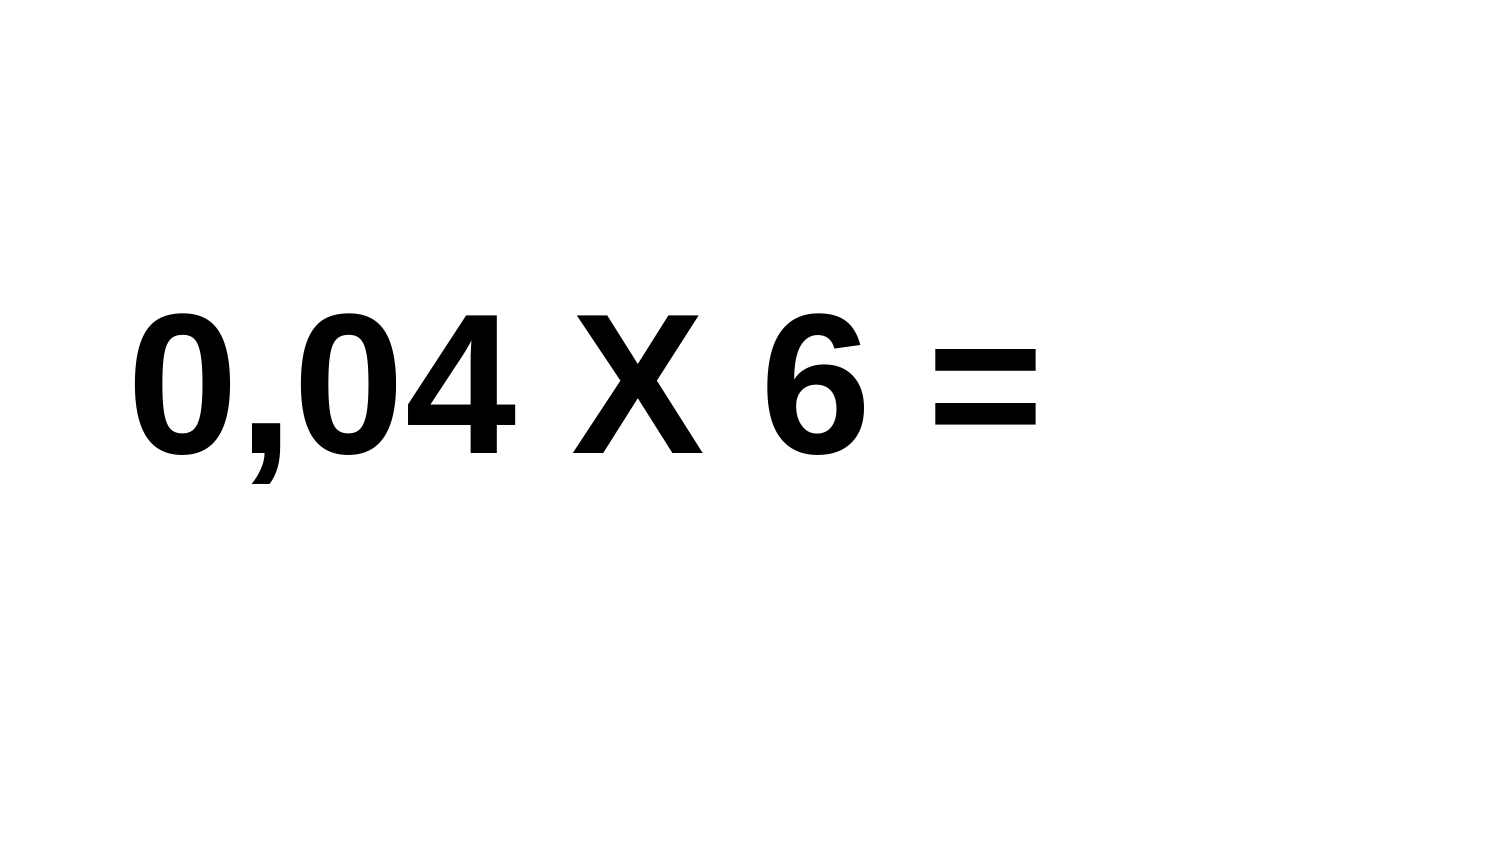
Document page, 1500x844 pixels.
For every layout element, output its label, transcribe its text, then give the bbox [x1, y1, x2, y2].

text_box 0,04 X 6 = [112, 318, 1388, 509]
